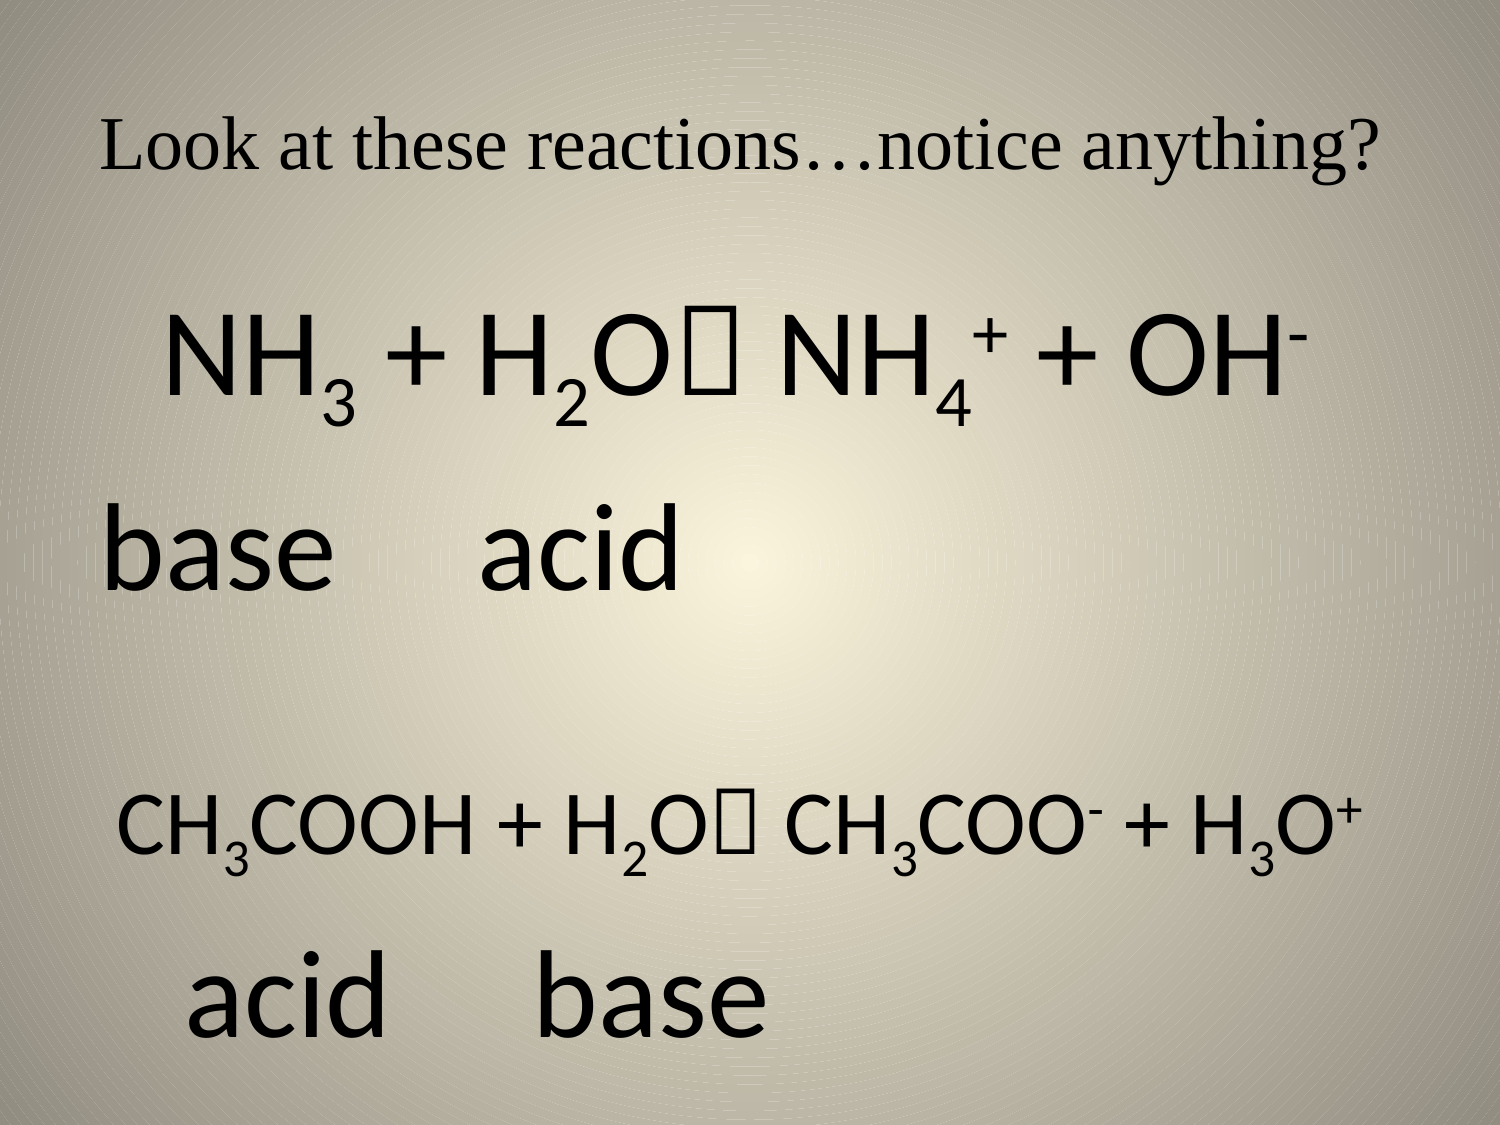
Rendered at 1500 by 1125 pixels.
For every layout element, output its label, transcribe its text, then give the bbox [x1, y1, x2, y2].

list NH3 + H2O NH4+ + OH- base acid CH3COOH + H2O CH3COO- + H3O+ acid base [0, 262, 1500, 1125]
title Look at these reactions…notice anything? [75, 45, 1425, 233]
